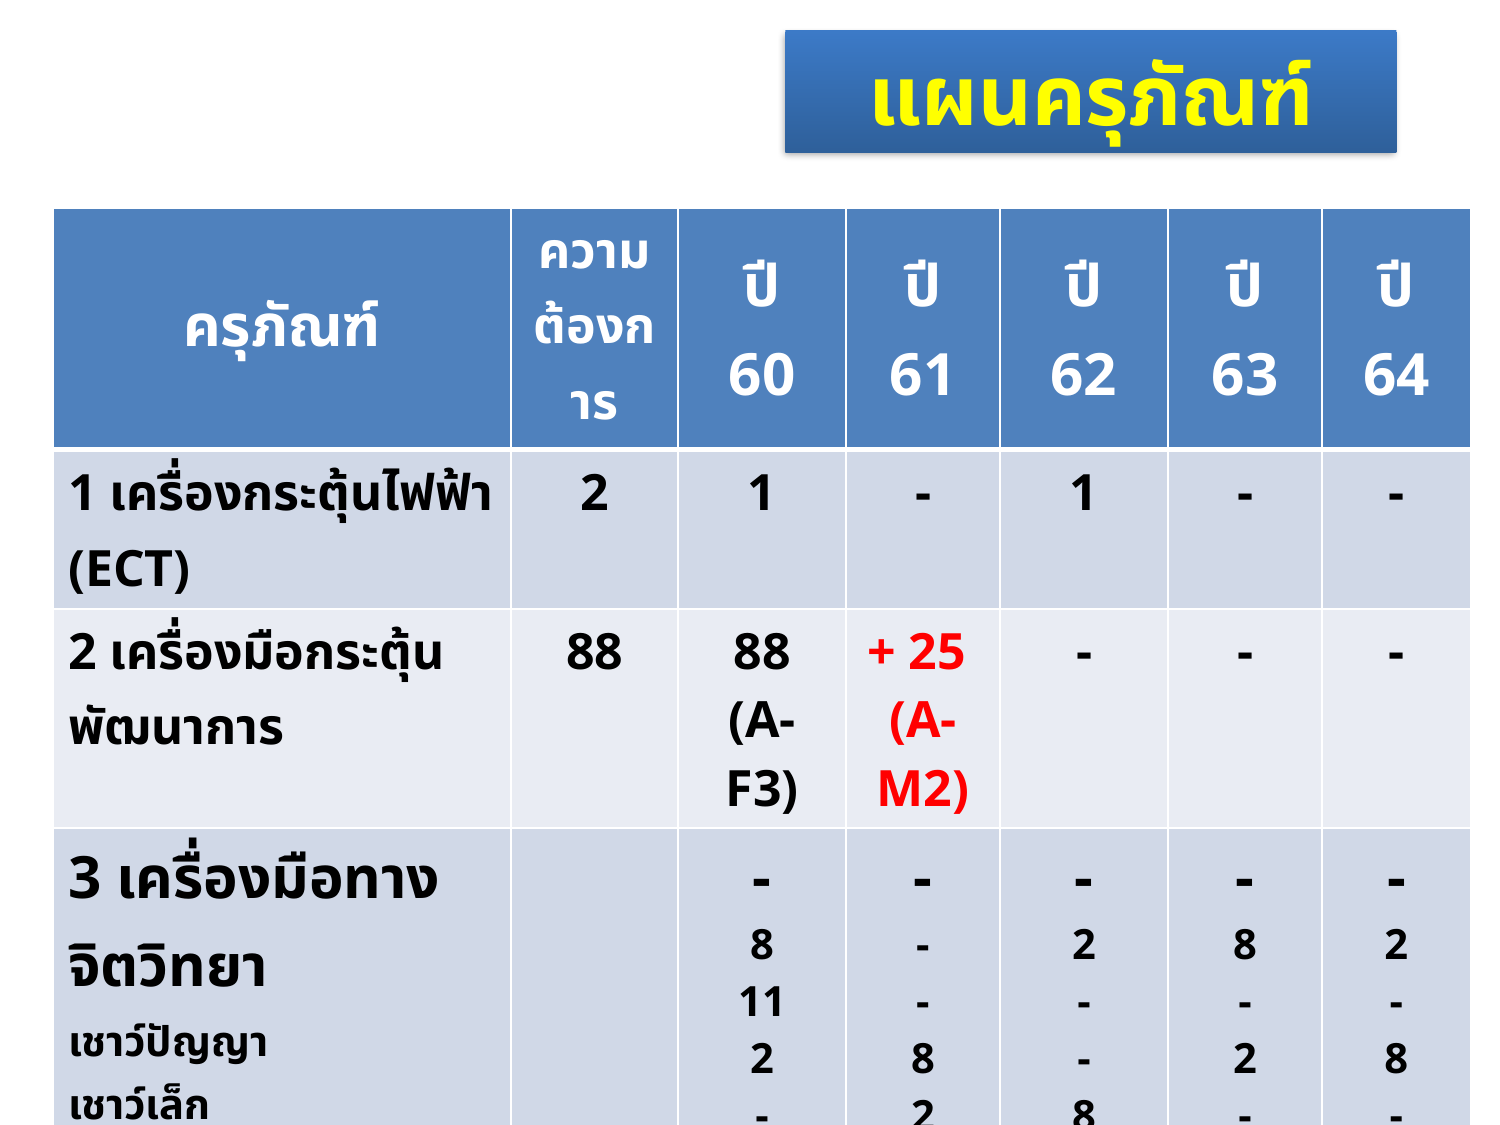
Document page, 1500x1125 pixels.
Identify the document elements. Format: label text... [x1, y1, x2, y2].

table_cell - 2 - 8 - - - 11 [1323, 829, 1470, 1125]
table_cell 88 (A-F3) [679, 610, 845, 827]
table_cell - - - 8 2 11 - - [847, 829, 999, 1125]
table_cell 2 [512, 452, 677, 608]
table_cell - 8 - 2 - - - 11 [1169, 829, 1321, 1125]
table_cell 2 เครื่องมือกระตุ้นพัฒนาการ [54, 610, 510, 827]
table_header ปี 61 [847, 209, 999, 447]
table_cell - 2 - - 8 - 1 11 [1001, 829, 1167, 1125]
table_cell 1 เครื่องกระตุ้นไฟฟ้า (ECT) [54, 452, 510, 608]
table_header ปี 60 [679, 209, 845, 447]
table_cell - [1323, 452, 1470, 608]
table_header ความต้องการ [512, 209, 677, 447]
table_cell - [1323, 610, 1470, 827]
table_cell 1 [679, 452, 845, 608]
table_header ปี 63 [1169, 209, 1321, 447]
table_header ปี 62 [1001, 209, 1167, 447]
table_cell - [1169, 452, 1321, 608]
table_cell 88 [512, 610, 677, 827]
table_header ครุภัณฑ์ [54, 209, 510, 447]
table_cell [512, 829, 677, 1125]
title แผนครุภัณฑ์ [785, 30, 1397, 153]
table_cell - [847, 452, 999, 608]
table_header ปี 64 [1323, 209, 1470, 447]
table_cell - [1169, 610, 1321, 827]
table_cell + 25 (A-M2) [847, 610, 999, 827]
table_cell 3 เครื่องมือทางจิตวิทยา เชาว์ปัญญา เชาว์เล็ก บุคลิกภาพ Organic CIDI Organic กลุ่มอื่นๆ [54, 829, 510, 1125]
table_cell - 8 11 2 - - - - [679, 829, 845, 1125]
table_cell - [1001, 610, 1167, 827]
table_cell 1 [1001, 452, 1167, 608]
